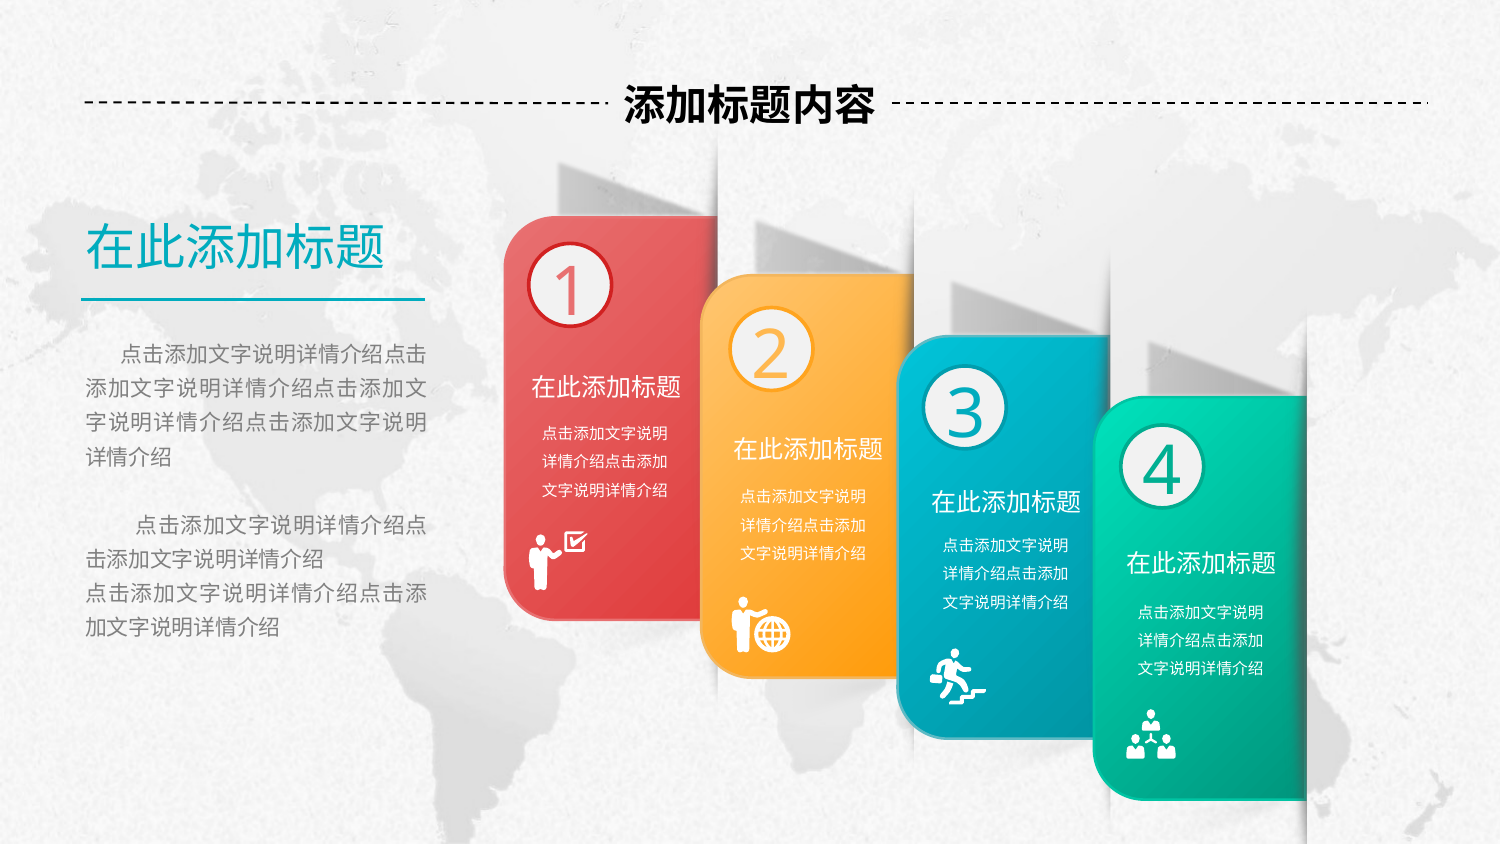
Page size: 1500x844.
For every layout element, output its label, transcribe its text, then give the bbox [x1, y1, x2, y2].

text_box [701, 174, 952, 779]
picture [0, 0, 1500, 844]
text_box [516, 363, 699, 508]
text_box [718, 425, 900, 571]
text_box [504, 116, 756, 721]
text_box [730, 302, 813, 401]
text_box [528, 531, 589, 591]
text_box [929, 647, 986, 705]
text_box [1126, 709, 1176, 759]
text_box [1093, 296, 1345, 844]
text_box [1112, 540, 1294, 686]
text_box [916, 479, 1099, 620]
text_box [1120, 418, 1204, 517]
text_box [923, 361, 1007, 461]
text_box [897, 235, 1149, 840]
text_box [731, 596, 791, 653]
text_box 点击添加文字说明详情介绍点击添加文字说明详情介绍点击添加文字说明详情介绍点击添加文字说明详情介绍 点击添加文字说明详情介绍点击添加文字说明详情介绍 点击添加文字说明详情介绍点击添加文字说明详情介绍 [70, 325, 443, 682]
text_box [528, 239, 612, 338]
text_box 在此添加标题 [70, 207, 443, 283]
text_box 添加标题内容 [584, 77, 916, 129]
